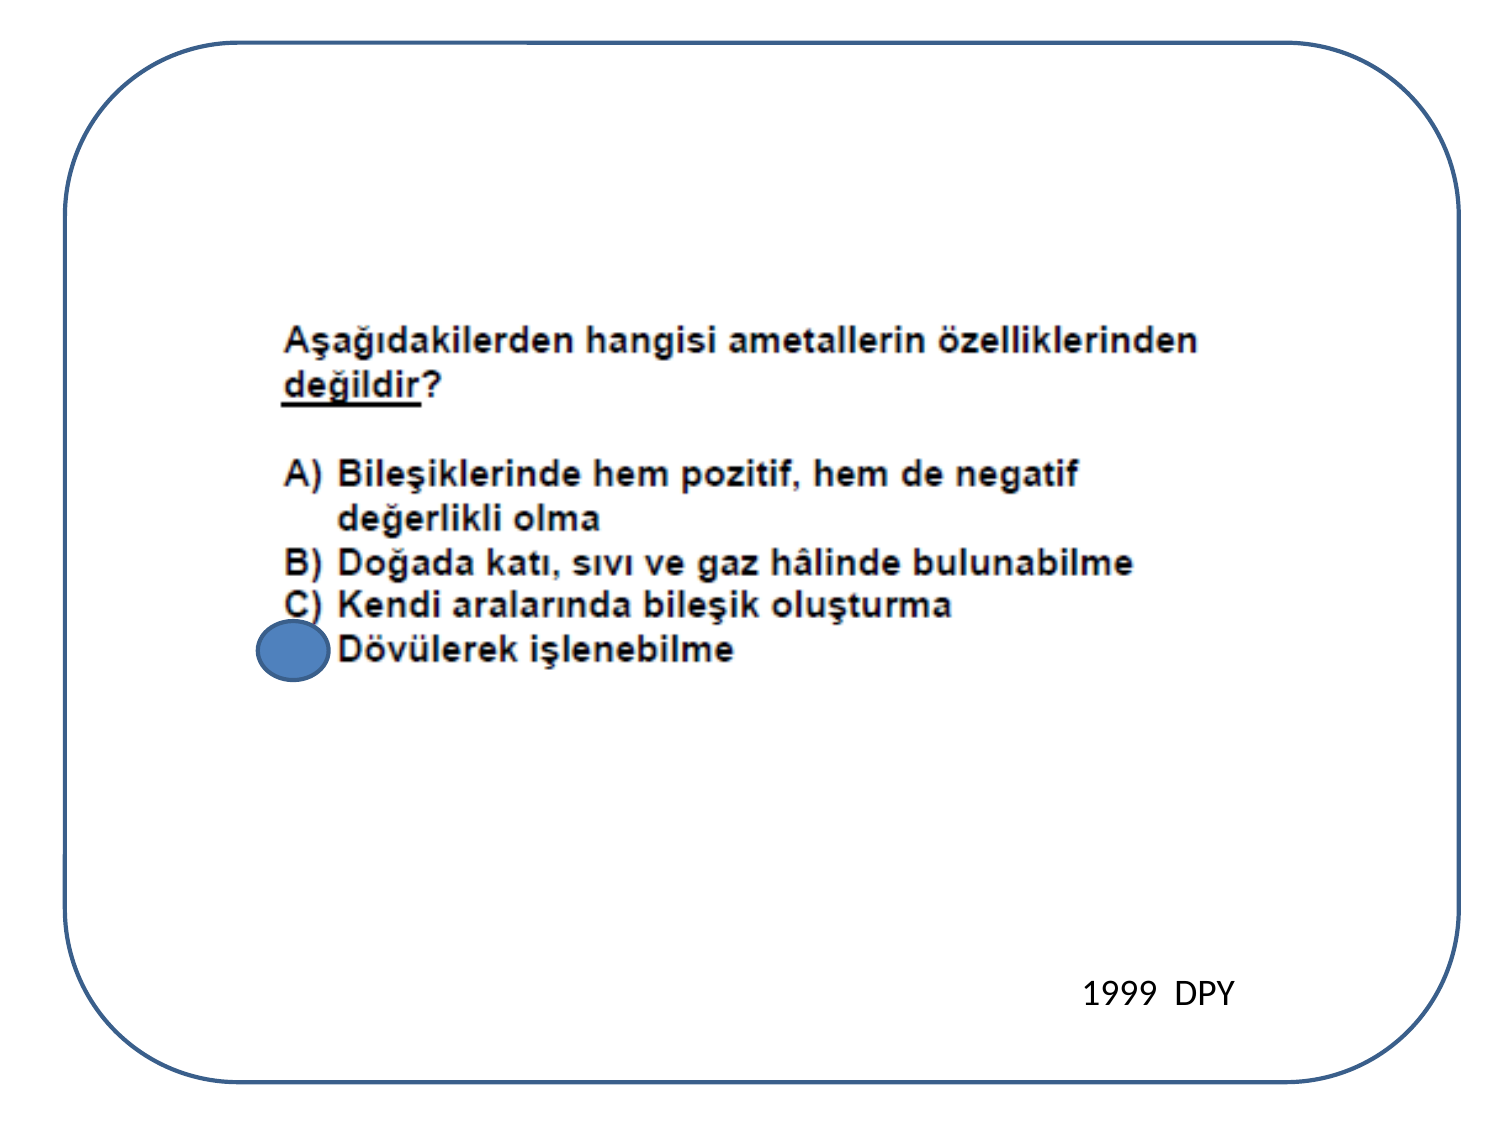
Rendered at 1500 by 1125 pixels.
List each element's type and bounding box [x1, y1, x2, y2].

picture [257, 304, 1217, 707]
text_box [62, 40, 1461, 1085]
